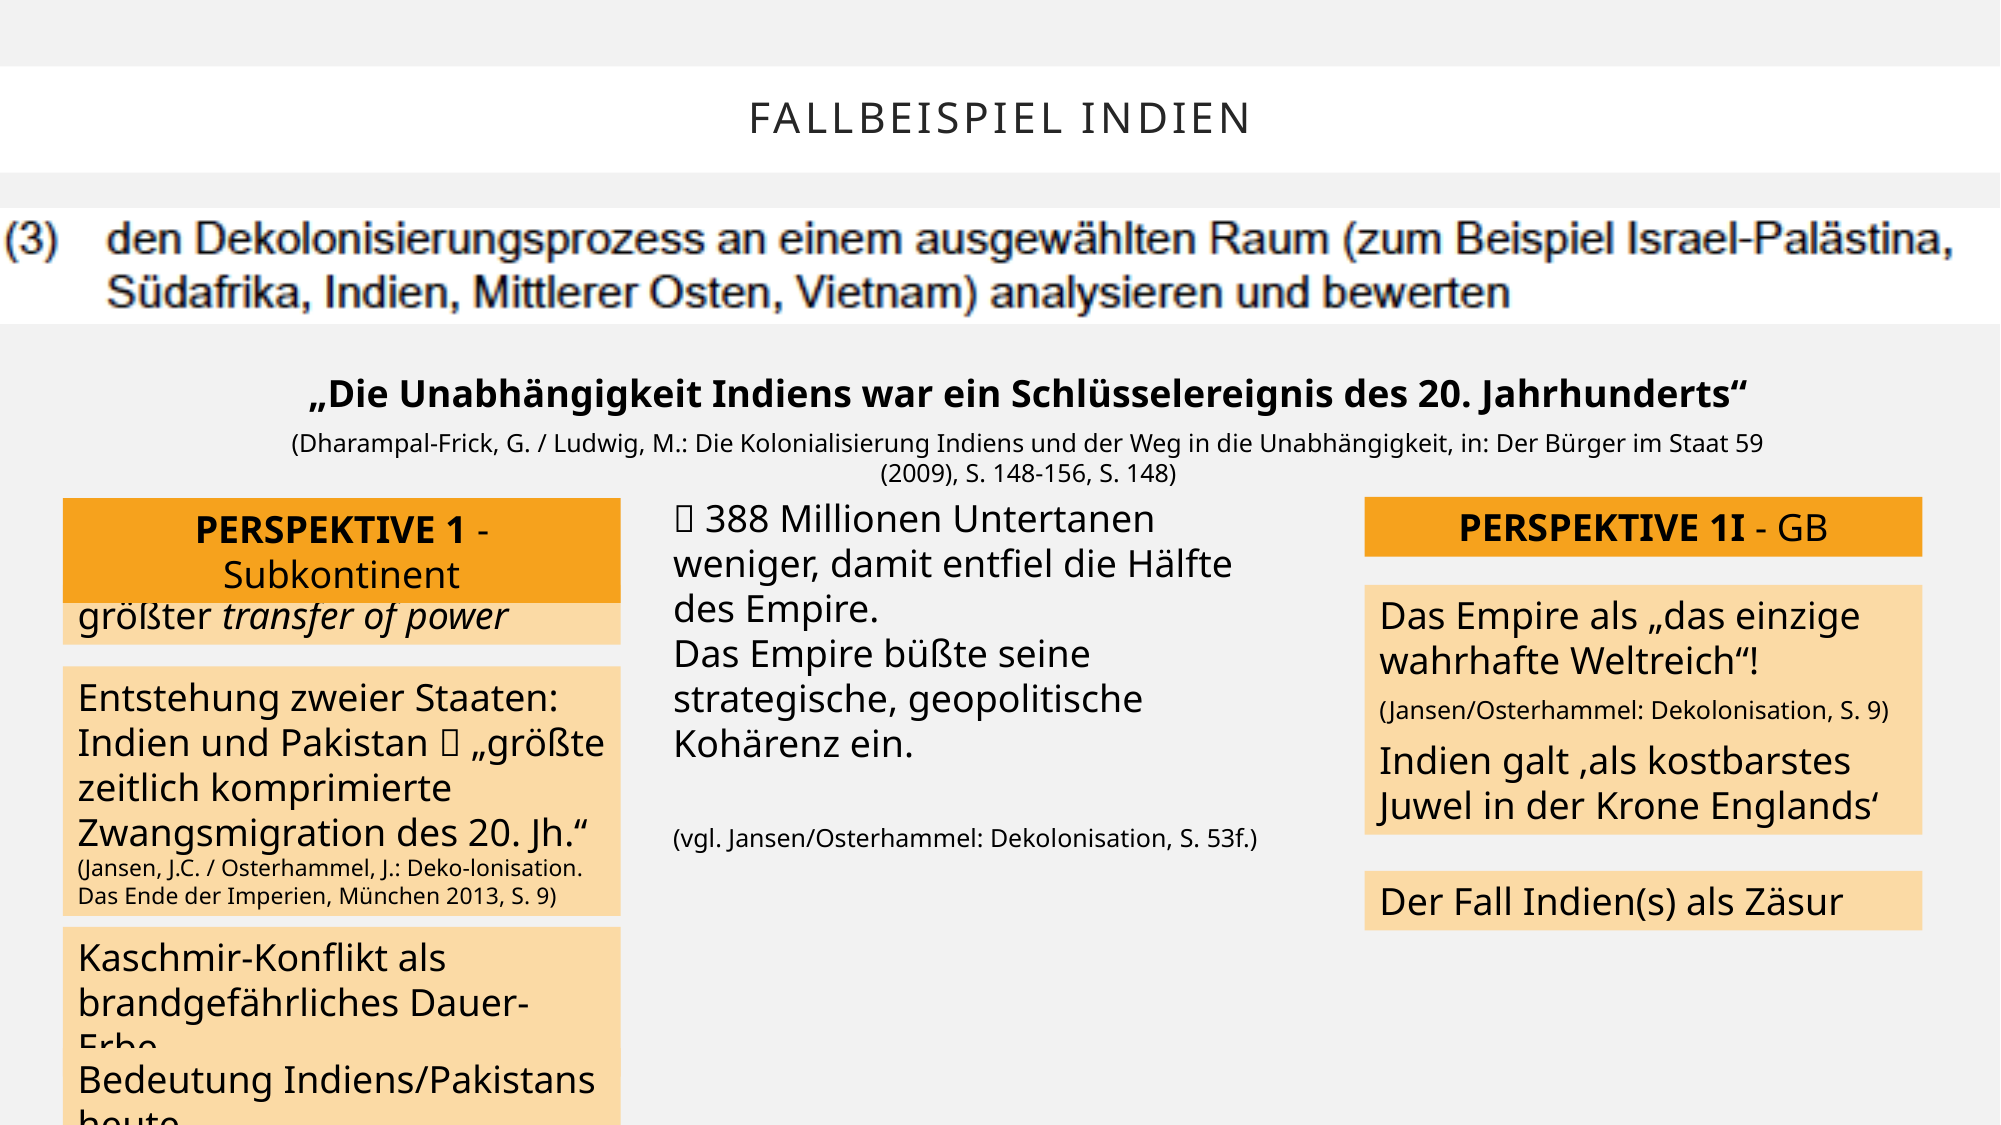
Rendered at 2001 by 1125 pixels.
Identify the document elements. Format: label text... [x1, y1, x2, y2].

text_box PERSPEKTIVE 1I - GB [1364, 496, 1923, 557]
text_box „Die Unabhängigkeit Indiens war ein Schlüsselereignis des 20. Jahrhunderts“ (Dharampal-Frick, G. / Ludwig, M.: Die Kolonialisierung Indiens und der Weg in die Unabhängigkeit, in: Der Bürger im Staat 59 (2009), S. 148-156, S. 148) [246, 362, 1811, 495]
text_box Bedeutung Indiens/Pakistans heute [62, 1048, 621, 1125]
text_box Das Empire als „das einzige wahrhafte Weltreich“! (Jansen/Osterhammel: Dekolonisation, S. 9) Indien galt ‚als kostbarstes Juwel in der Krone Englands‘ [1364, 584, 1923, 835]
text_box  388 Millionen Untertanen weniger, damit entfiel die Hälfte des Empire. Das Empire büßte seine strategische, geopolitische Kohärenz ein. (vgl. Jansen/Osterhammel: Dekolonisation, S. 53f.) [658, 487, 1317, 860]
text_box größter transfer of power [62, 603, 621, 645]
text_box Entstehung zweier Staaten: Indien und Pakistan  „größte zeitlich komprimierte Zwangsmigration des 20. Jh.“ (Jansen, J.C. / Osterhammel, J.: Deko-lonisation. Das Ende der Imperien, München 2013, S. 9) [62, 666, 621, 916]
text_box PERSPEKTIVE 1 - Subkontinent [62, 498, 621, 603]
text_box Kaschmir-Konflikt als brandgefährliches Dauer-Erbe [62, 926, 621, 1048]
text_box Der Fall Indien(s) als Zäsur [1364, 870, 1923, 931]
picture [0, 208, 2001, 324]
title Fallbeispiel Indien [0, 64, 2000, 175]
